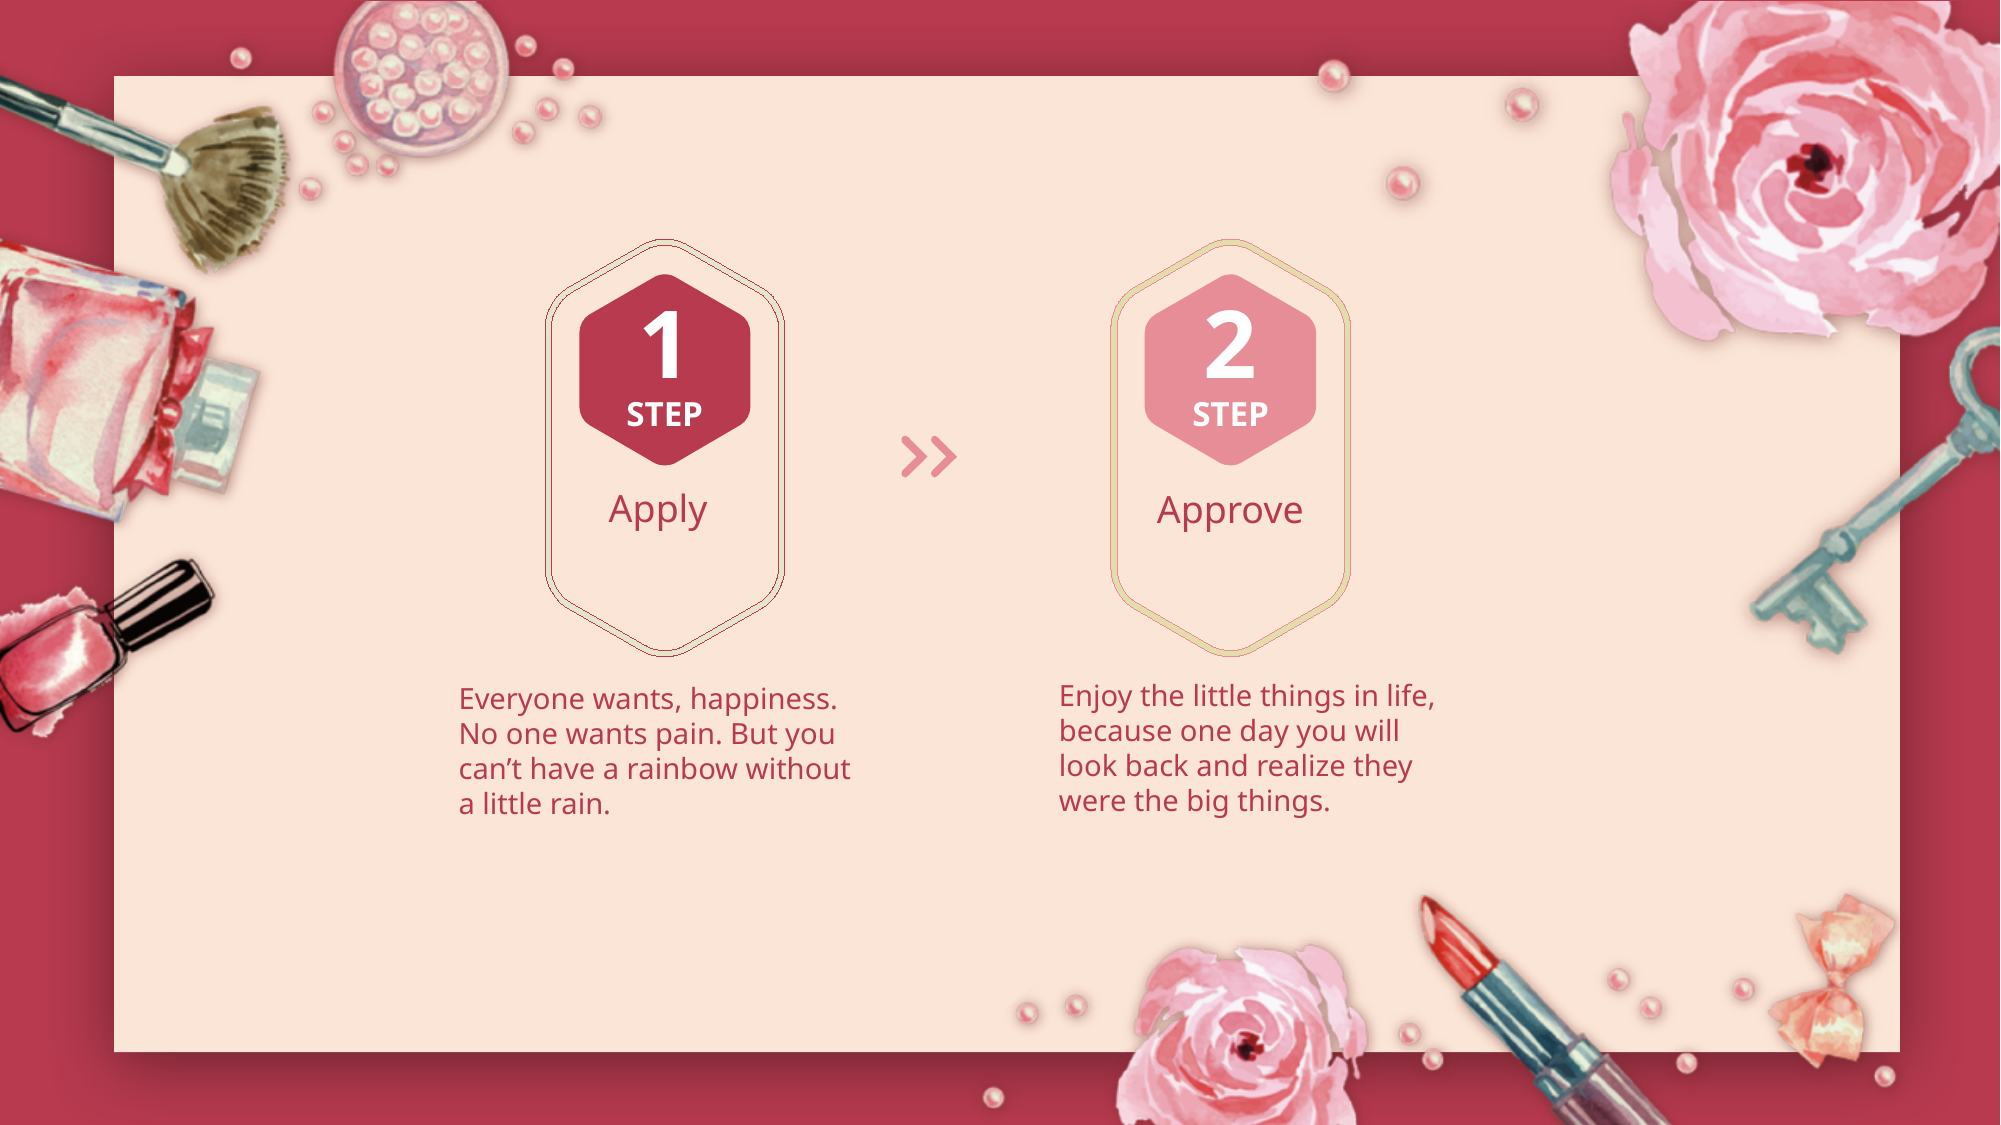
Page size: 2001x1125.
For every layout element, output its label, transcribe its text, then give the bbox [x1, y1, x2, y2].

text_box Enjoy the little things in life, because one day you will look back and realize they were the big things. [1044, 670, 1473, 825]
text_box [1110, 239, 1374, 657]
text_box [901, 435, 958, 478]
picture [0, 1, 2000, 1125]
text_box Everyone wants, happiness. No one wants pain. But you can’t have a rainbow without a little rain. [443, 673, 879, 828]
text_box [544, 239, 809, 657]
